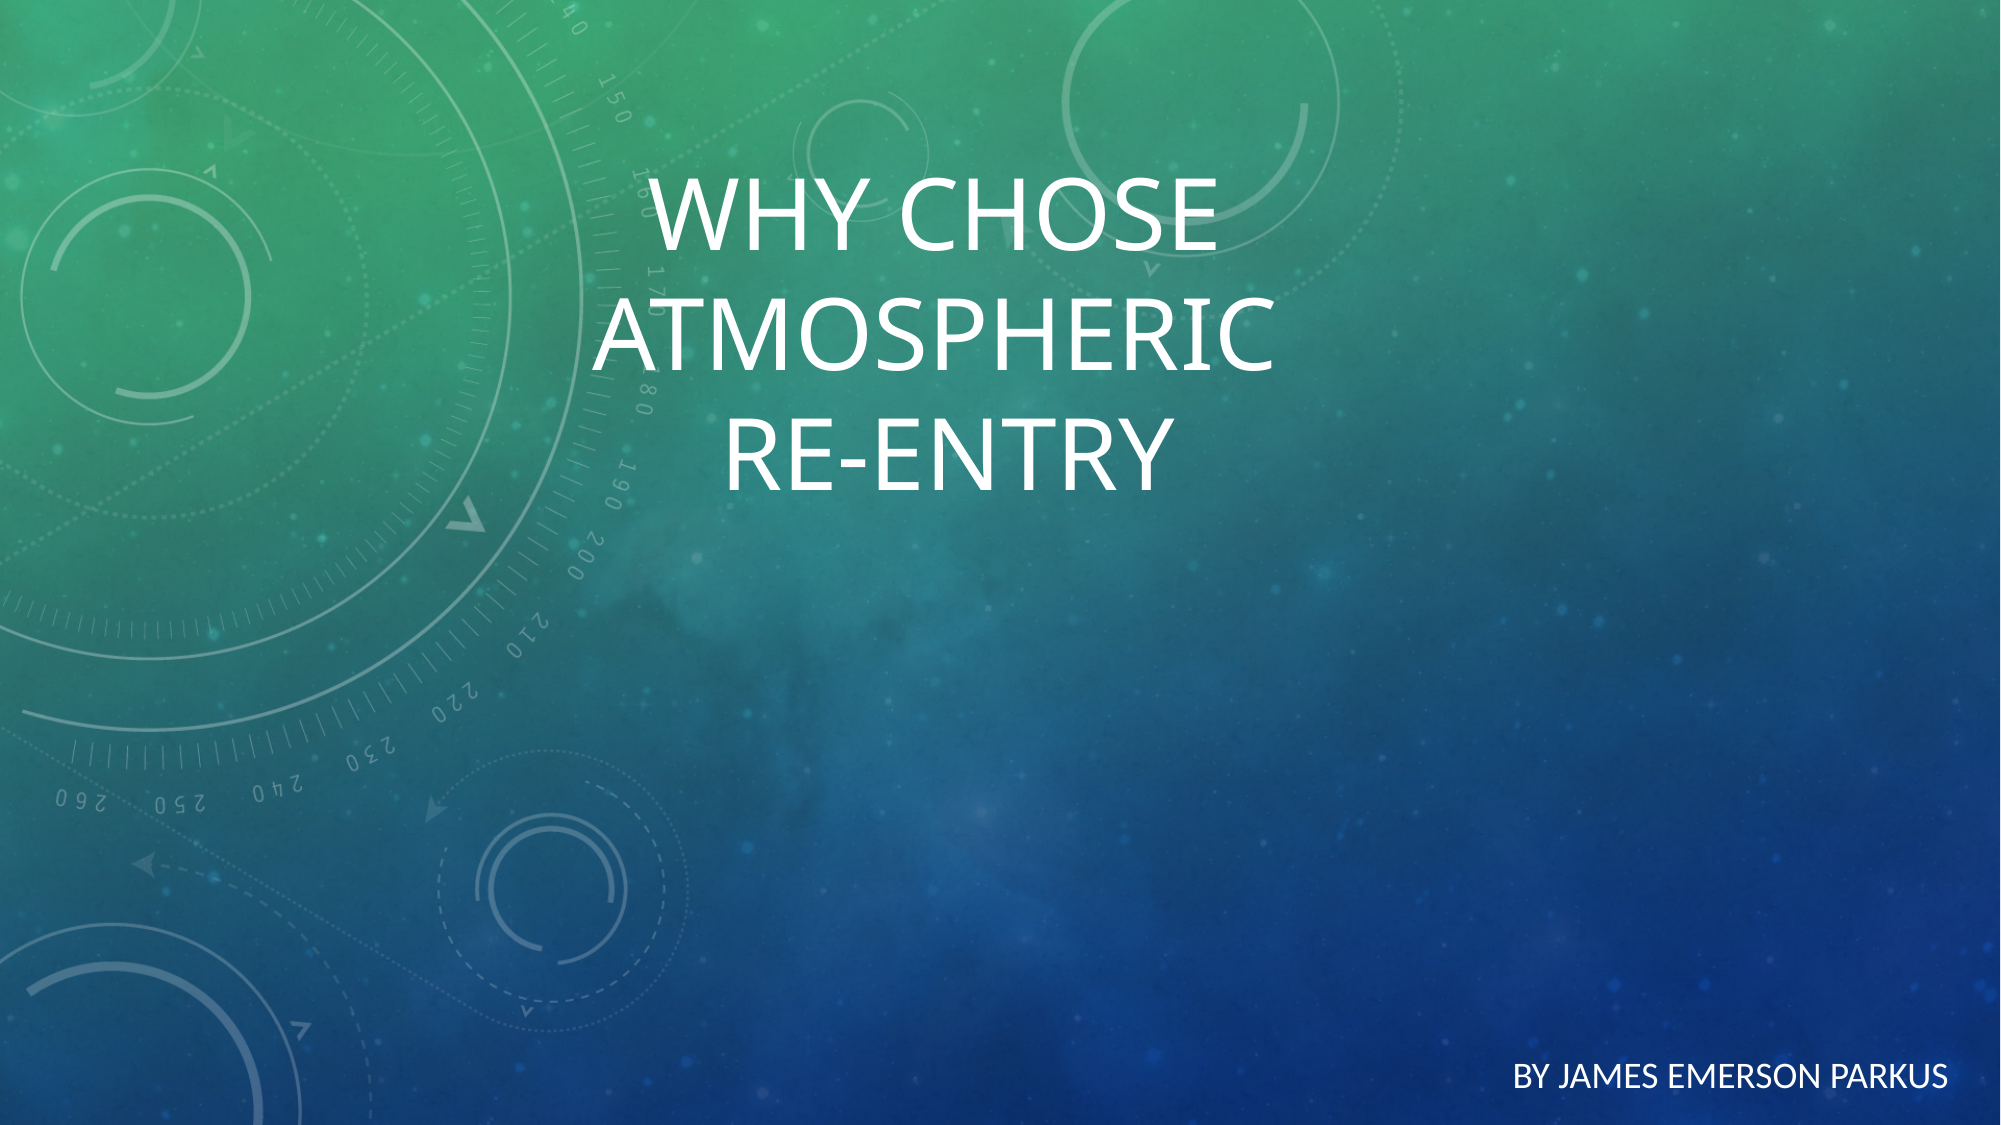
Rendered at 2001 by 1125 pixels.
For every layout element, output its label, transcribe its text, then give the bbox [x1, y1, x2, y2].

subtitle By James Emerson Parkus [783, 1043, 1964, 1117]
picture [0, 0, 2001, 1125]
title Why chose Atmospheric Re-Entry [74, 0, 1822, 518]
